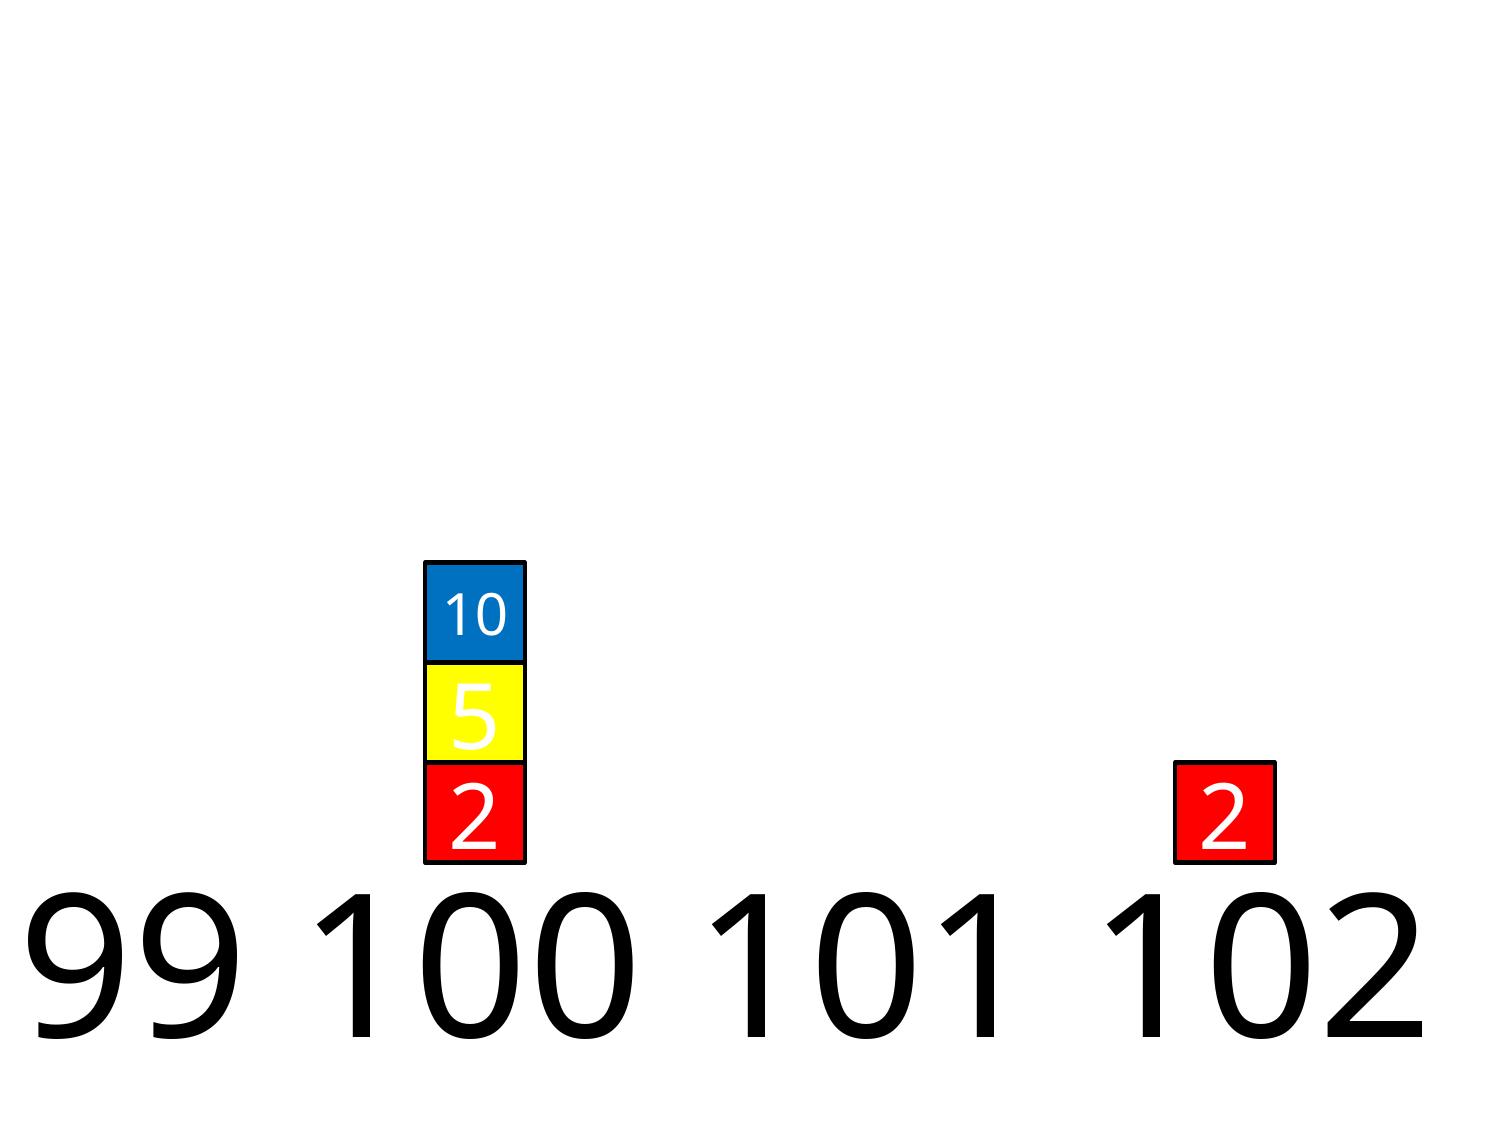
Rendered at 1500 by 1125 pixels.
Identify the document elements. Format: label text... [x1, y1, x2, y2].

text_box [424, 562, 526, 863]
text_box 99 100 101 102 [0, 829, 1500, 1085]
text_box 2 [1173, 760, 1277, 865]
